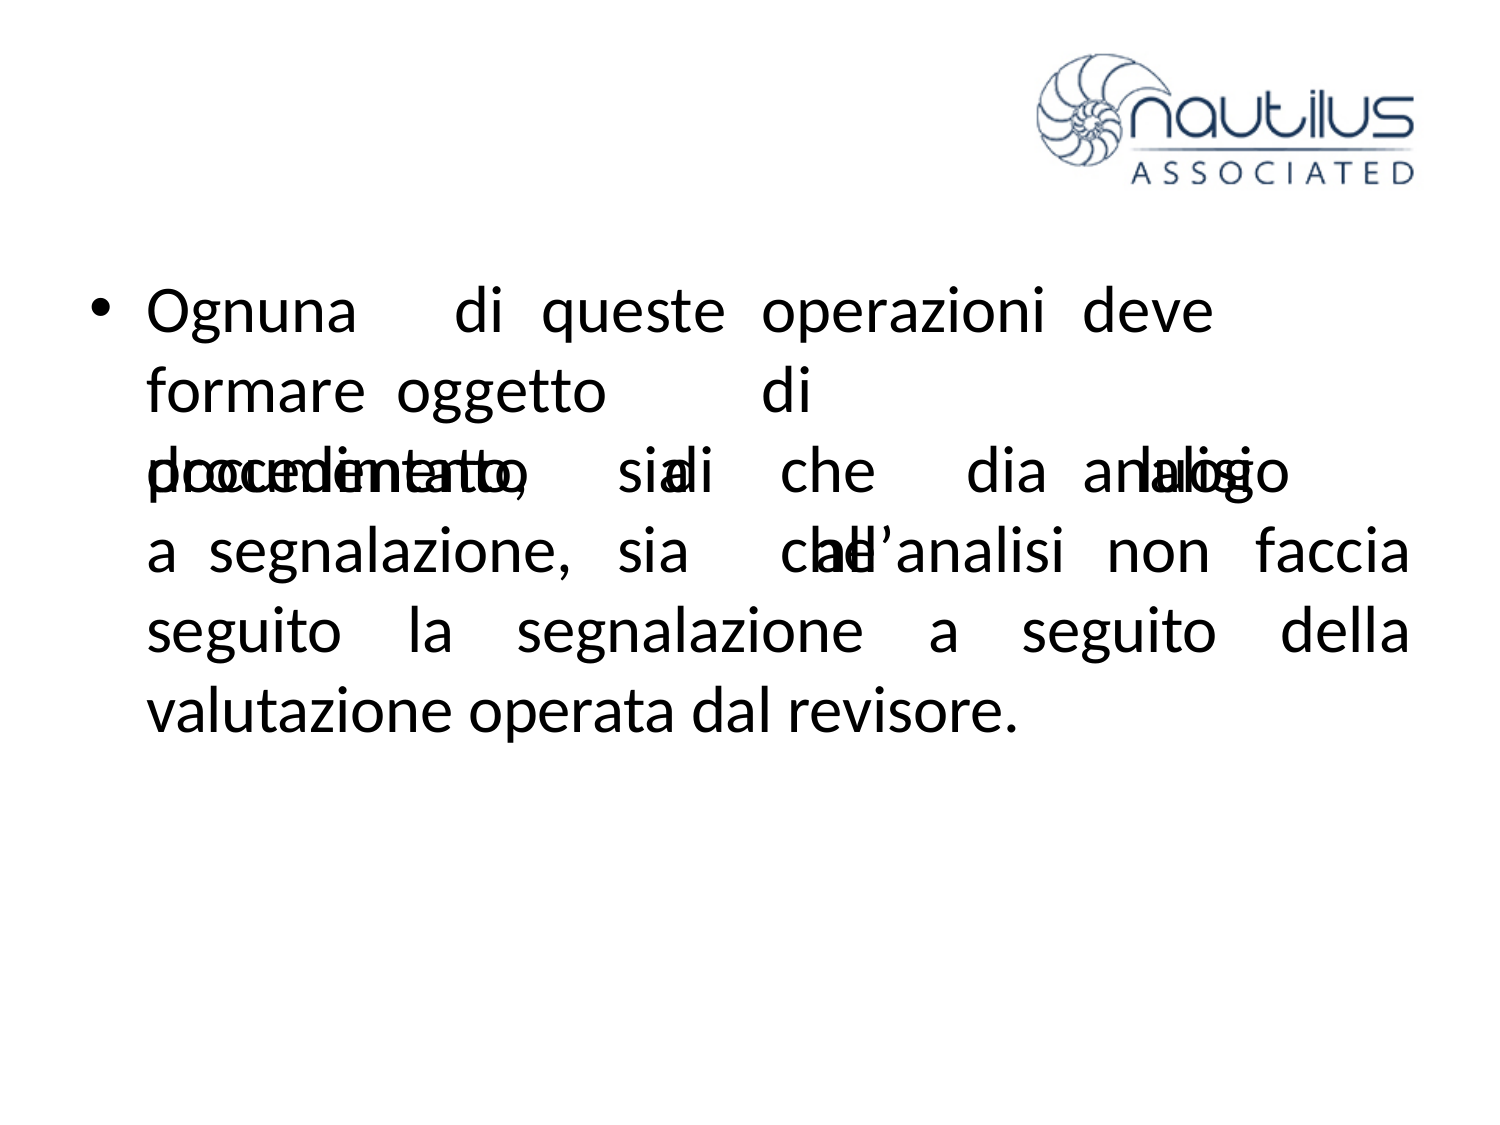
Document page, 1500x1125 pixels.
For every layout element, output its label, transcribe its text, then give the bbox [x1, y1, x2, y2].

picture [998, 40, 1467, 200]
text_box Ognuna di queste operazioni deve formare oggetto di procedimento di analisi [87, 263, 1413, 506]
text_box all’analisi non faccia della [813, 503, 1413, 666]
text_box documentato, sia che dia luogo a segnalazione, sia che [144, 423, 1412, 583]
text_box seguito la segnalazione a seguito [144, 583, 813, 663]
text_box valutazione operata dal revisore. [144, 663, 1032, 746]
